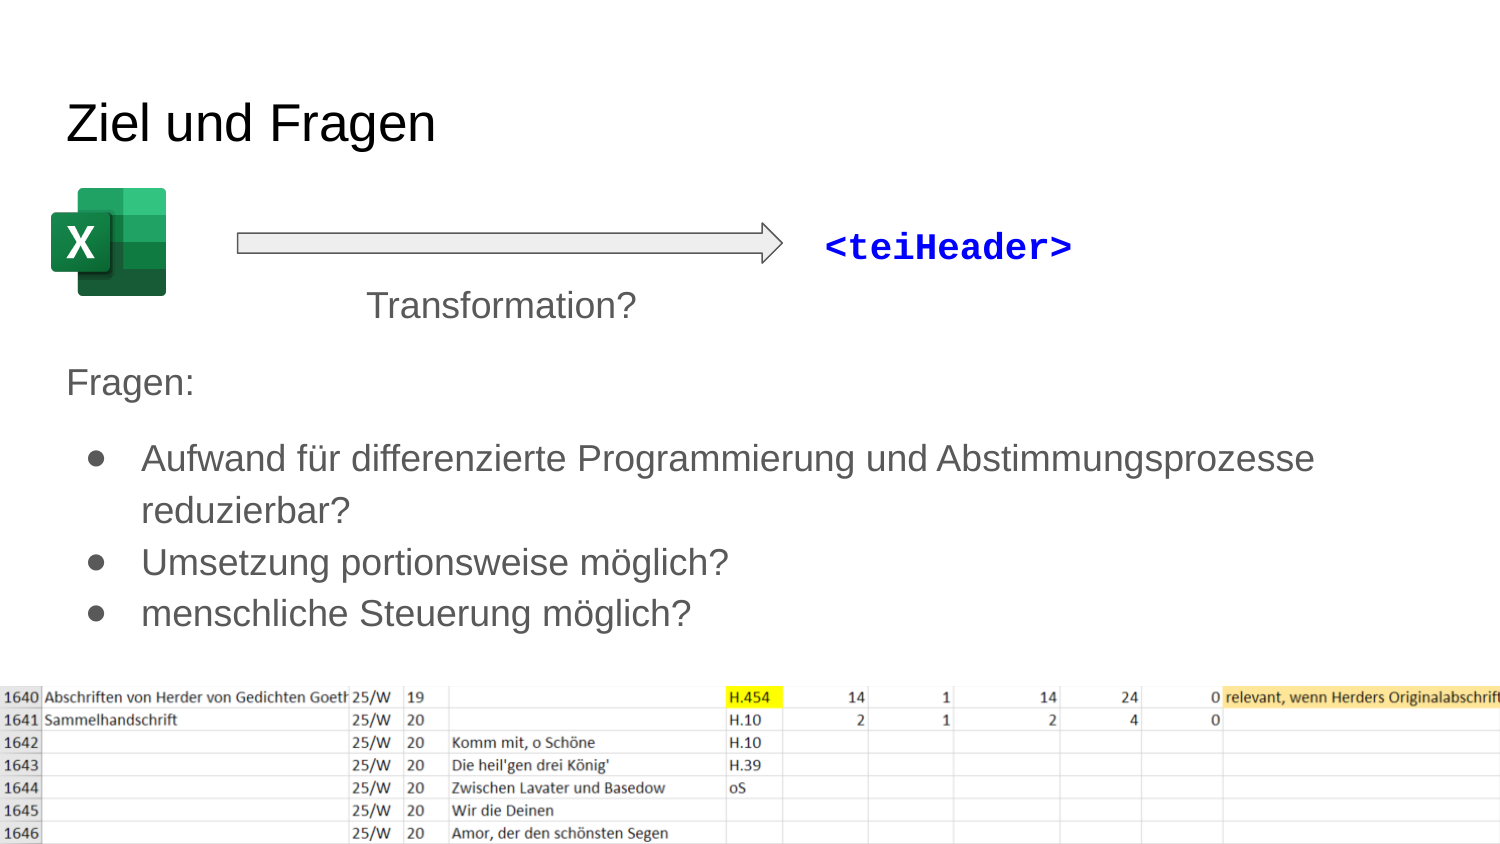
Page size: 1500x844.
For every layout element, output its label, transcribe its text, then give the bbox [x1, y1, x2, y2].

text_box [237, 222, 783, 264]
picture [0, 686, 1500, 844]
picture [50, 188, 166, 296]
text_box <teiHeader> [809, 206, 1100, 278]
title Ziel und Fragen [51, 72, 1449, 167]
list Transformation? Fragen: Aufwand für differenzierte Programmierung und Abstimmungsprozesse reduzierbar? Umsetzung portionsweise möglich? menschliche Steuerung möglich? [51, 189, 1449, 684]
